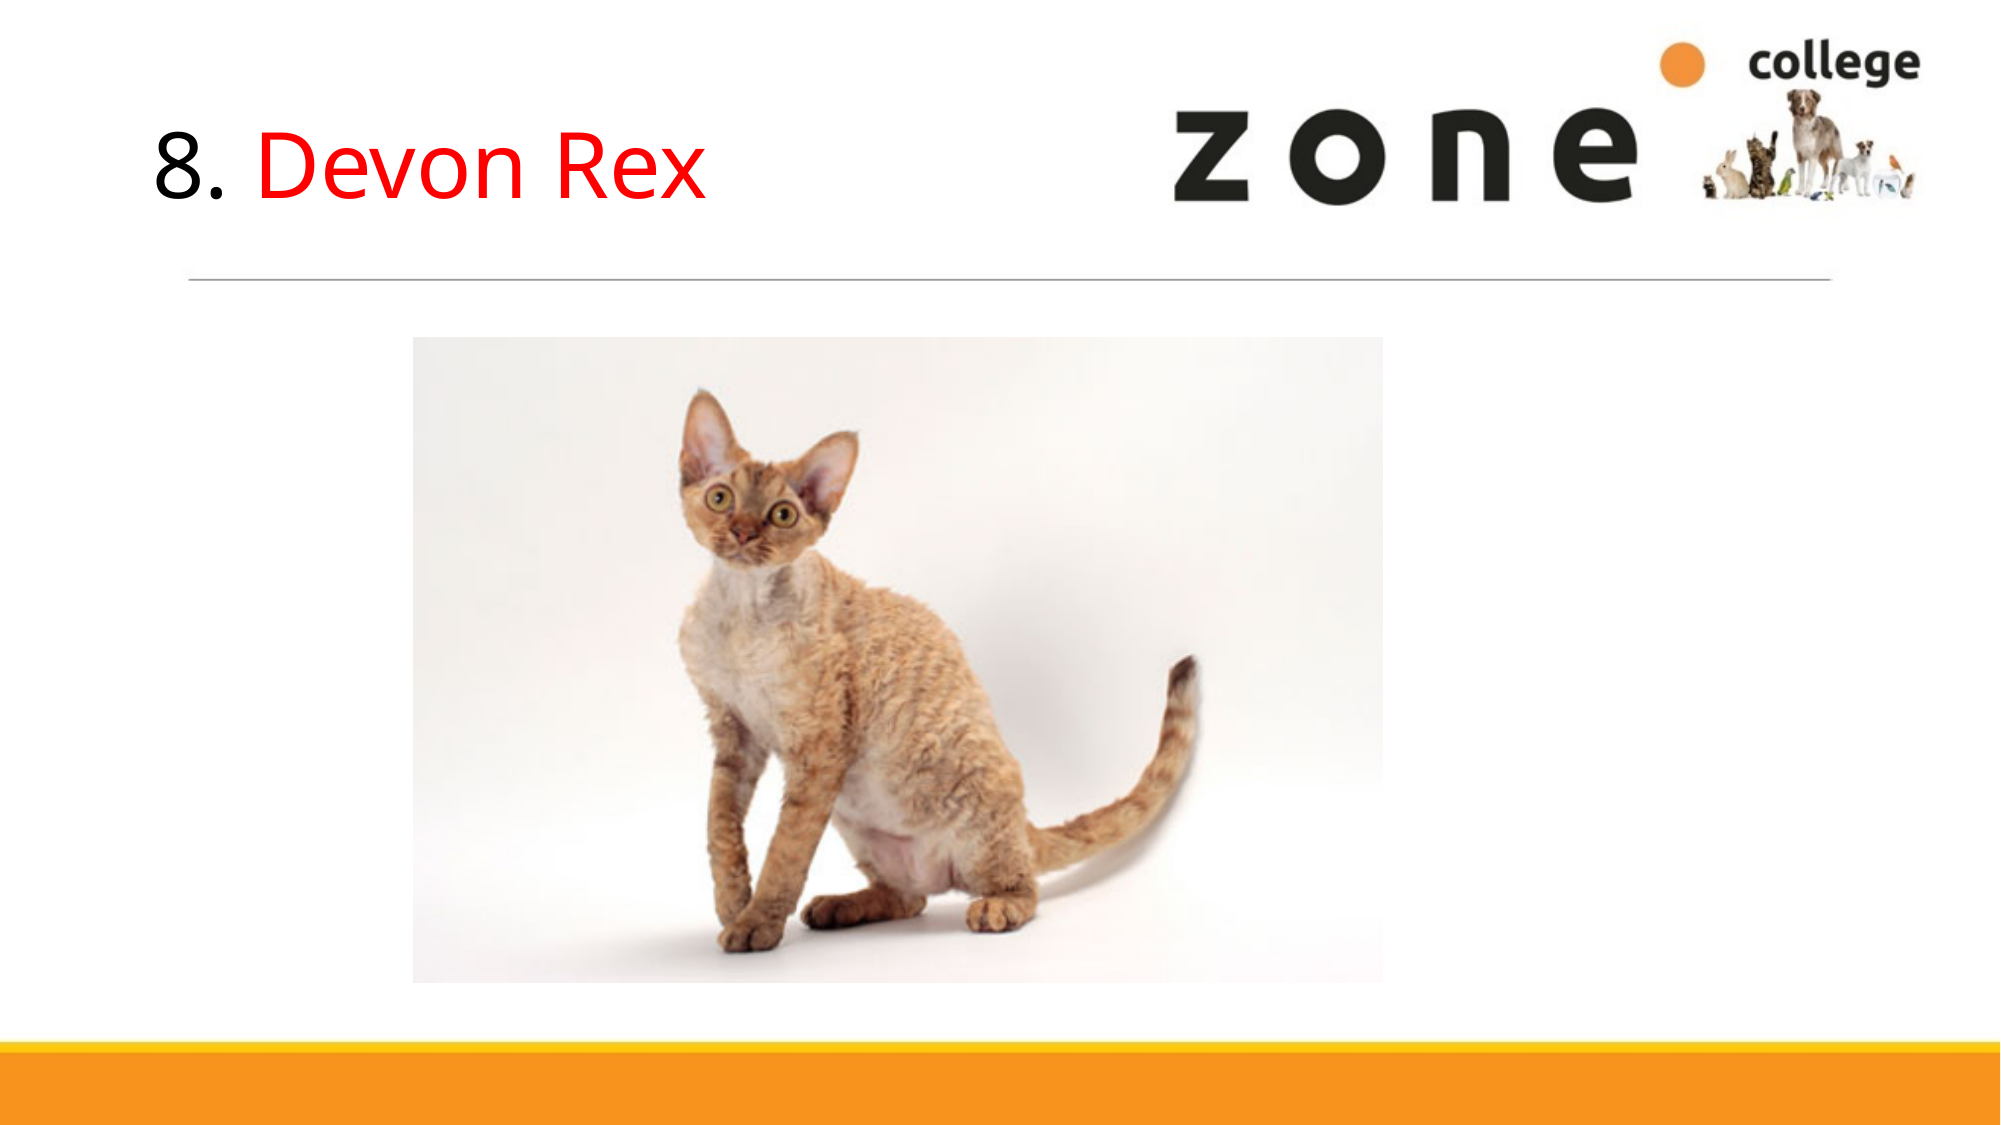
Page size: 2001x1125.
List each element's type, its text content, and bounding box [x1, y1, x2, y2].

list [413, 337, 1383, 983]
title 8. Devon Rex [137, 59, 1863, 278]
picture [0, 0, 2001, 1125]
